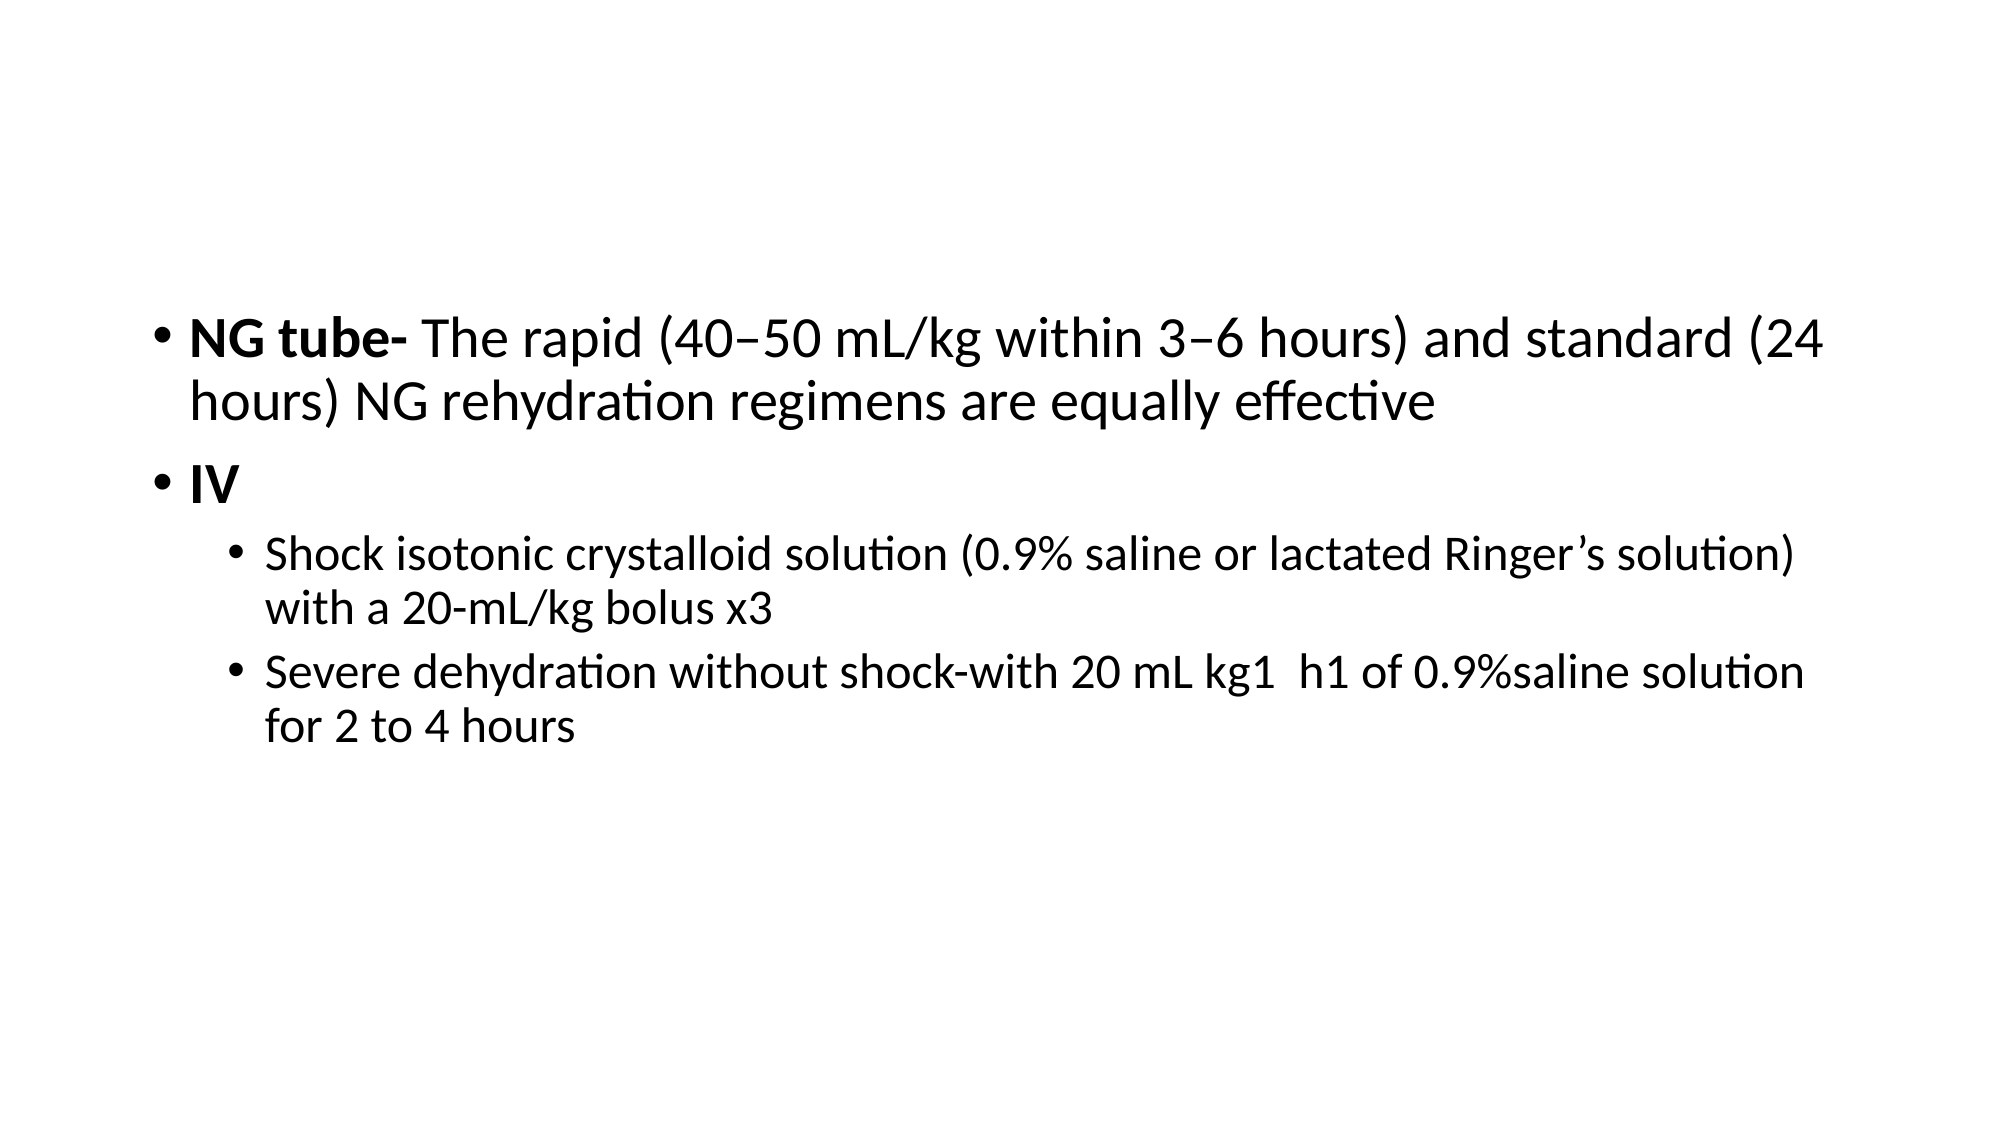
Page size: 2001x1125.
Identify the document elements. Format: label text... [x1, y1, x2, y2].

list NG tube- The rapid (40–50 mL/kg within 3–6 hours) and standard (24 hours) NG rehydration regimens are equally effective IV Shock isotonic crystalloid solution (0.9% saline or lactated Ringer’s solution) with a 20-mL/kg bolus x3 Severe dehydration without shock-with 20 mL kg1 h1 of 0.9%saline solution for 2 to 4 hours [137, 299, 1863, 1014]
